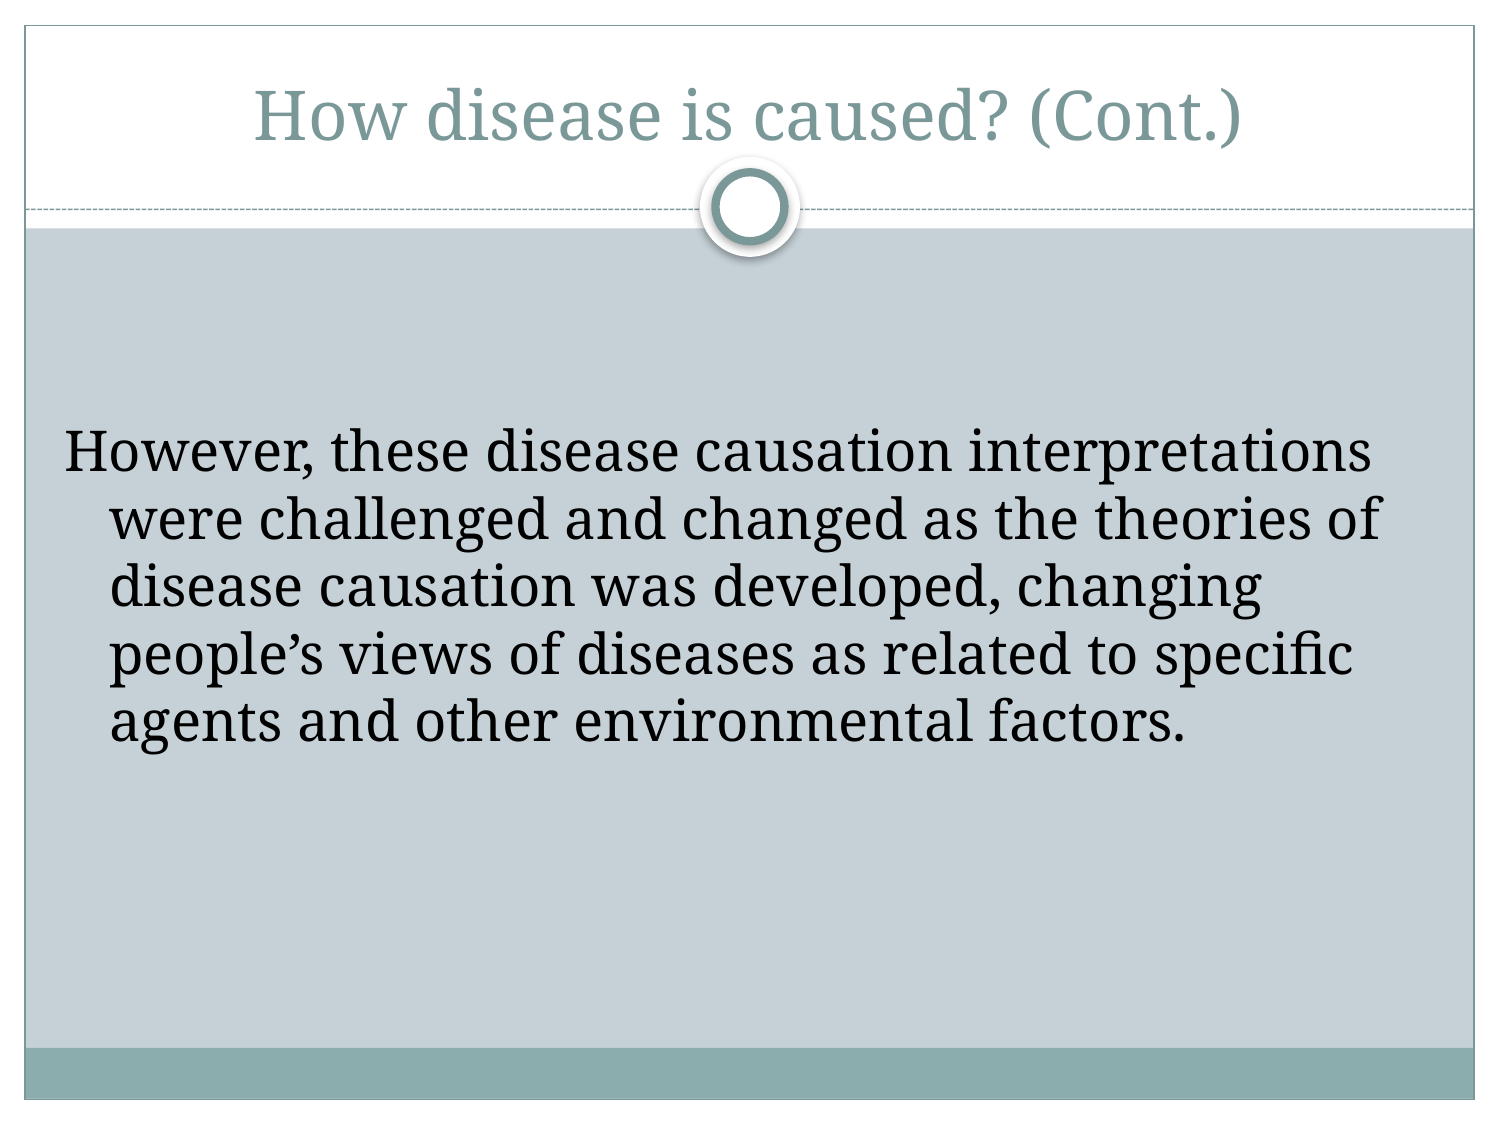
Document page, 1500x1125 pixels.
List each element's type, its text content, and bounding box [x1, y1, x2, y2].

list However, these disease causation interpretations were challenged and changed as the theories of disease causation was developed, changing people’s views of diseases as related to specific agents and other environmental factors. [49, 250, 1445, 1001]
title How disease is caused? (Cont.) [49, 37, 1450, 162]
